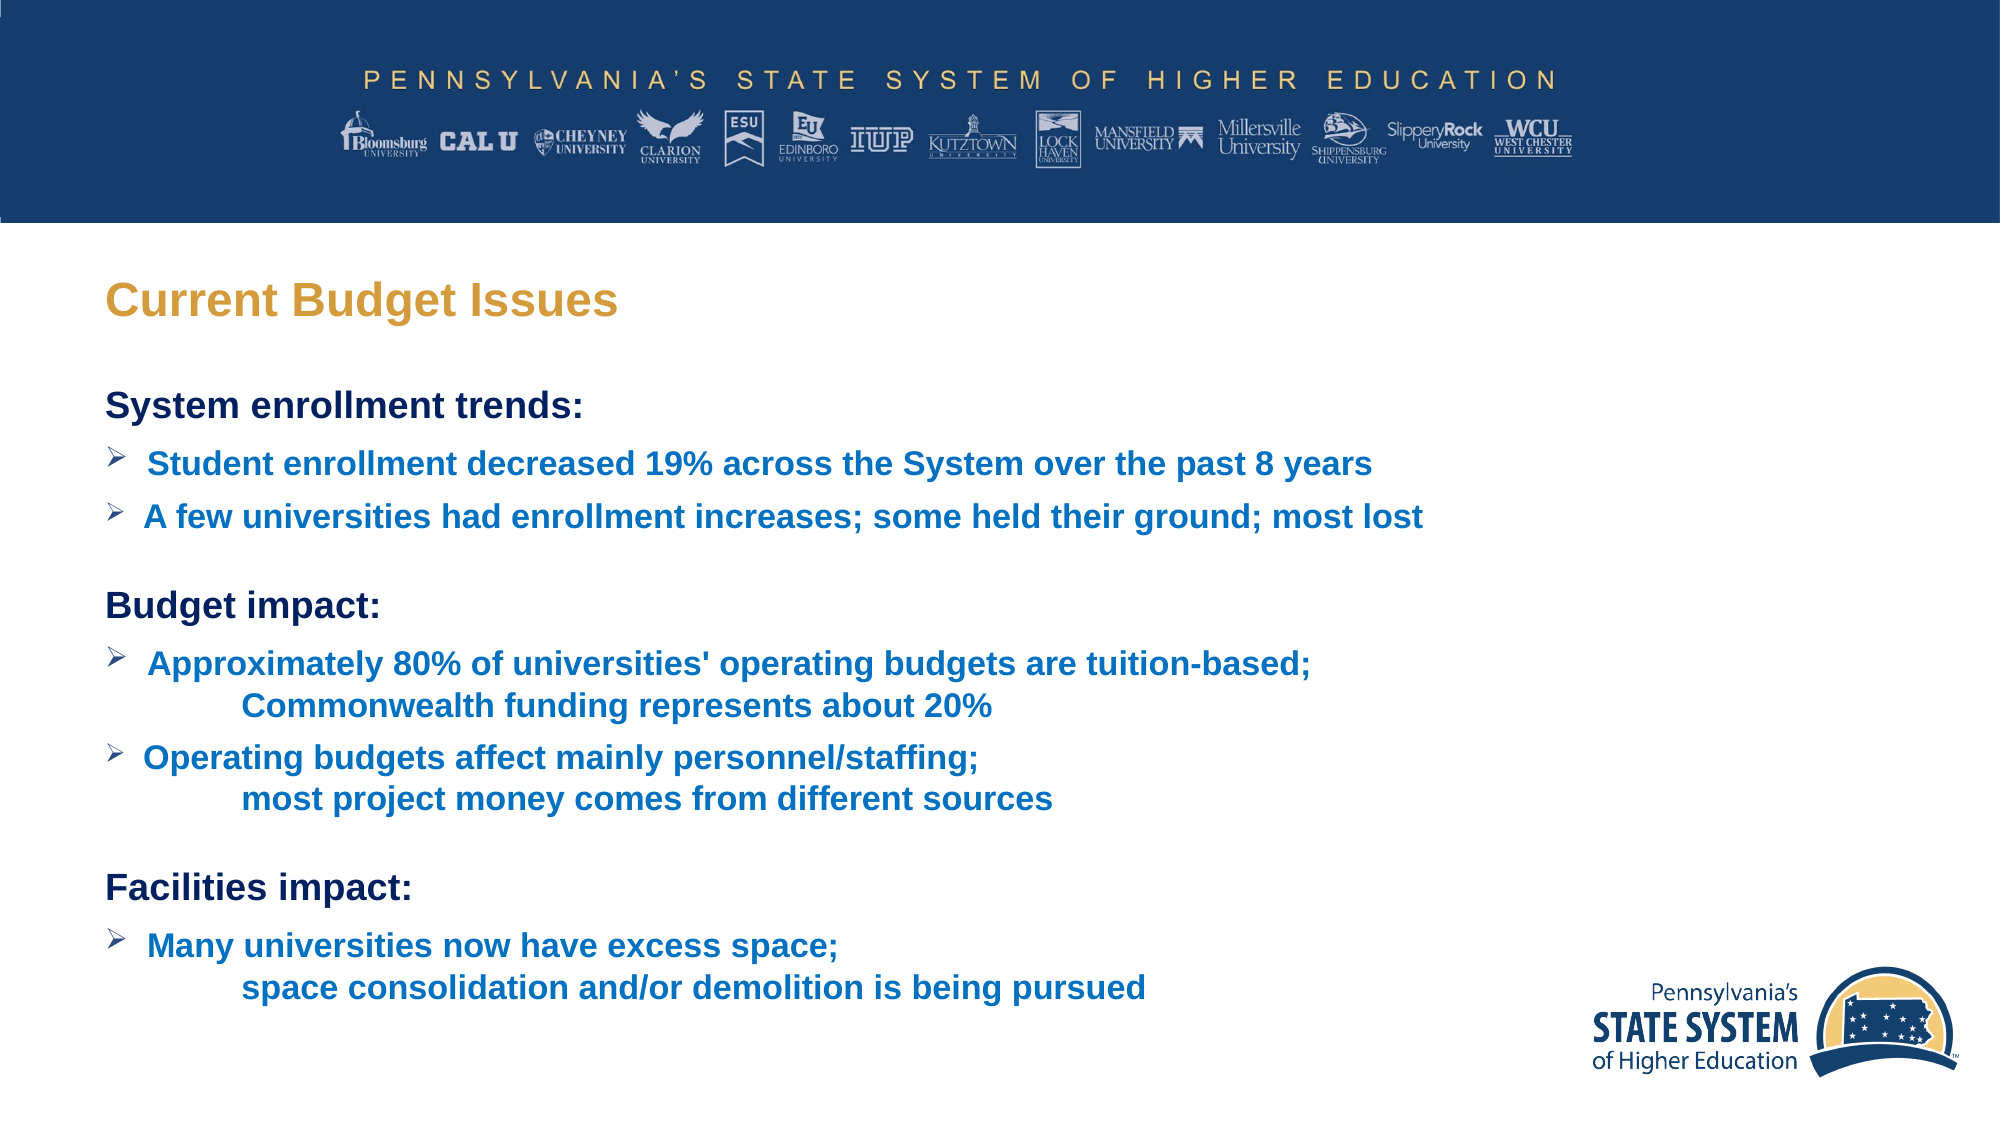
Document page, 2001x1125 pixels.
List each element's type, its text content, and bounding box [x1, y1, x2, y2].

list System enrollment trends: Student enrollment decreased 19% across the System over the past 8 years A few universities had enrollment increases; some held their ground; most lost Budget impact: Approximately 80% of universities' operating budgets are tuition-based; Commonwealth funding represents about 20% Operating budgets affect mainly personnel/staffing; most project money comes from different sources Facilities impact: Many universities now have excess space; space consolidation and/or demolition is being pursued [90, 373, 1772, 1020]
picture [0, 0, 2000, 223]
picture [1593, 965, 1959, 1080]
title Current Budget Issues [90, 261, 1607, 373]
